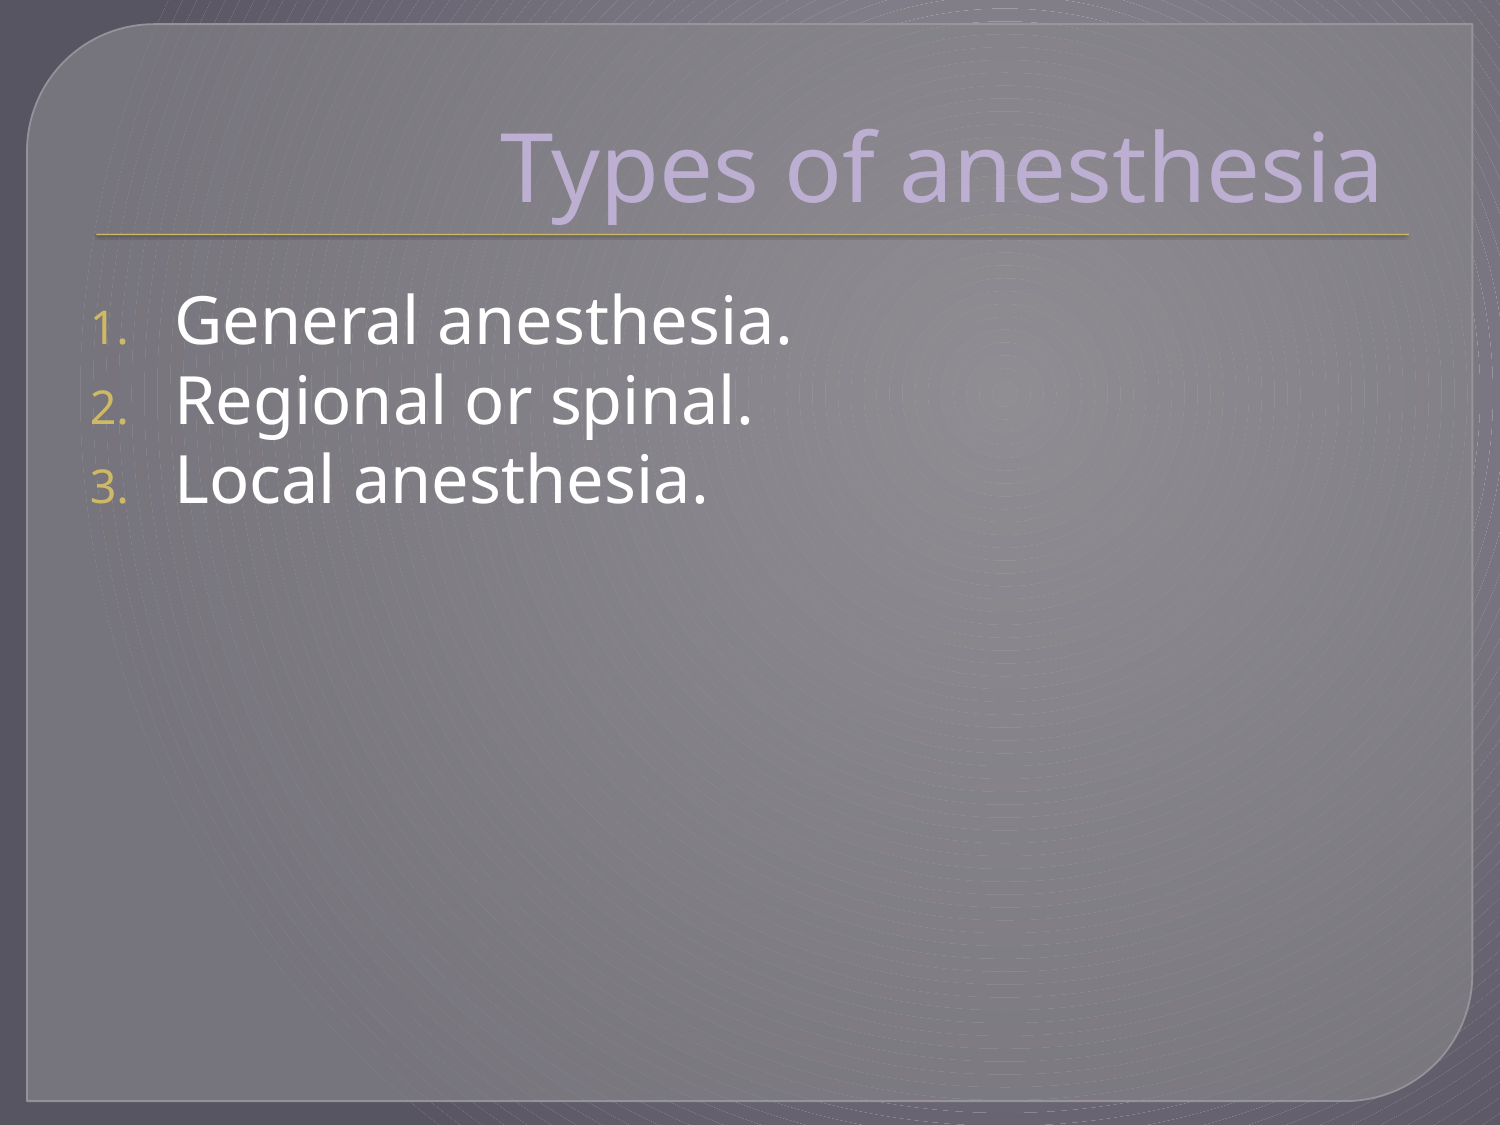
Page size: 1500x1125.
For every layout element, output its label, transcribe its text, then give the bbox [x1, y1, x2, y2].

list General anesthesia. Regional or spinal. Local anesthesia. [75, 270, 1425, 1013]
title Types of anesthesia [75, 41, 1425, 230]
